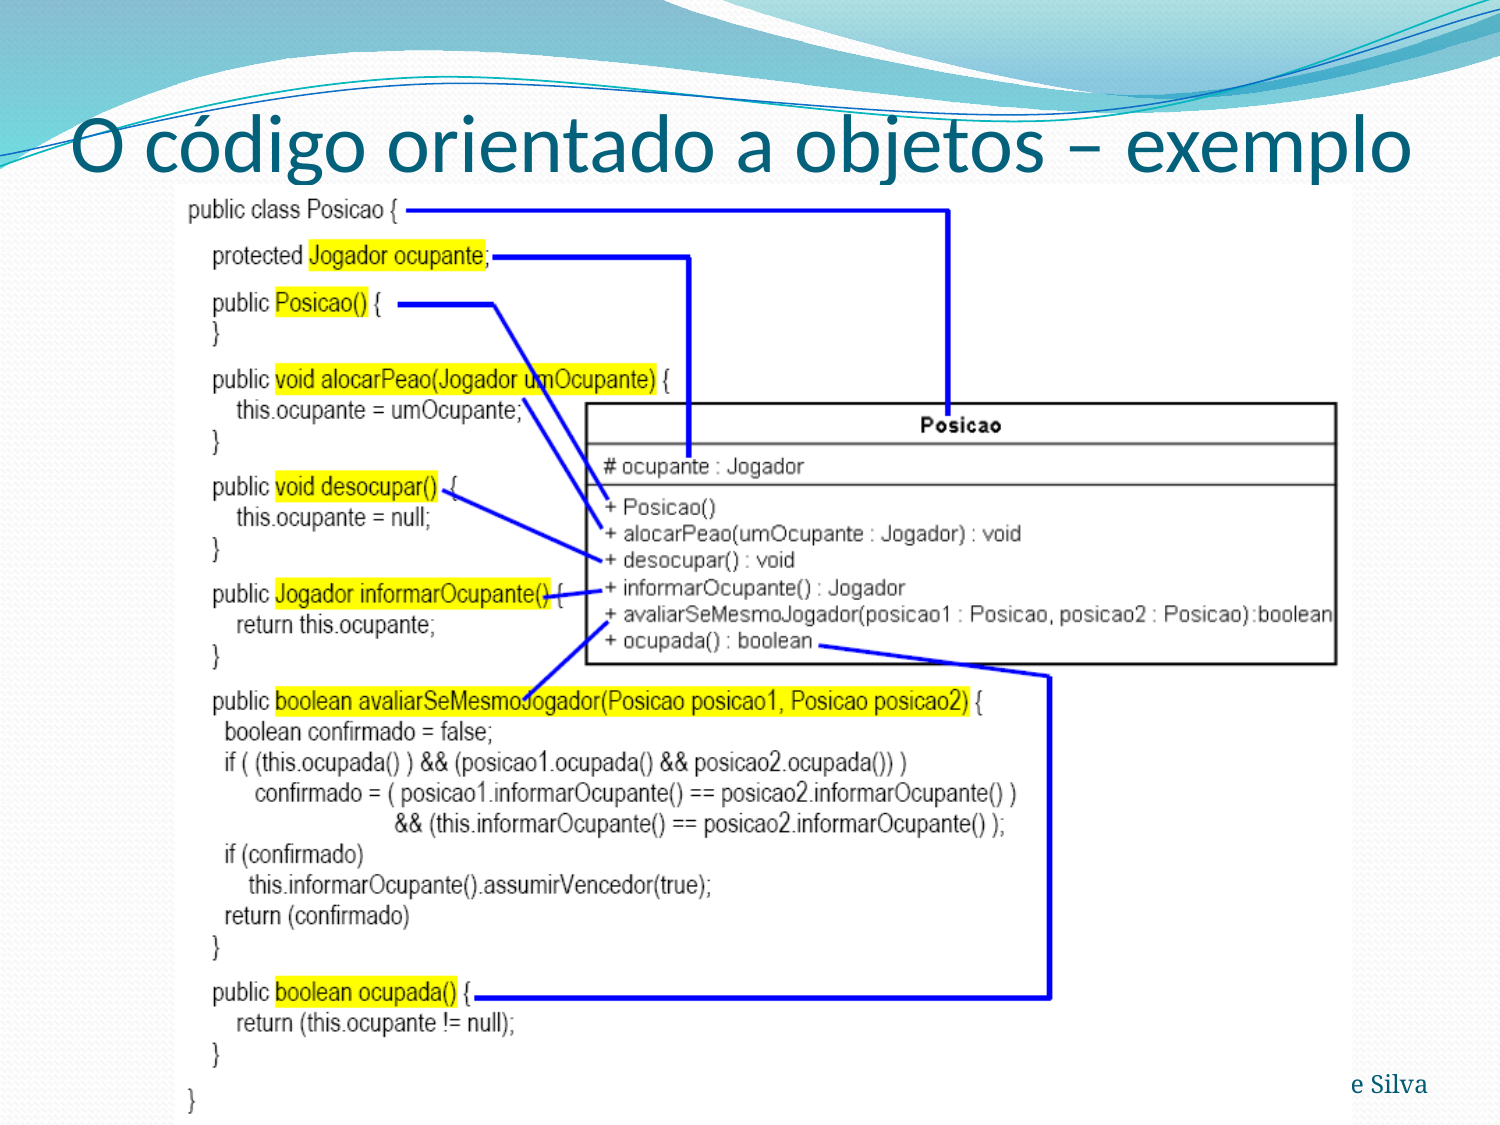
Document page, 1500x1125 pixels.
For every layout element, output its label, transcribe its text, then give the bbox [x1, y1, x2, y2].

footer © Ricardo Pereira e Silva [1359, 1042, 1429, 1103]
picture [175, 185, 1352, 1125]
title O código orientado a objetos – exemplo [70, 82, 1421, 190]
